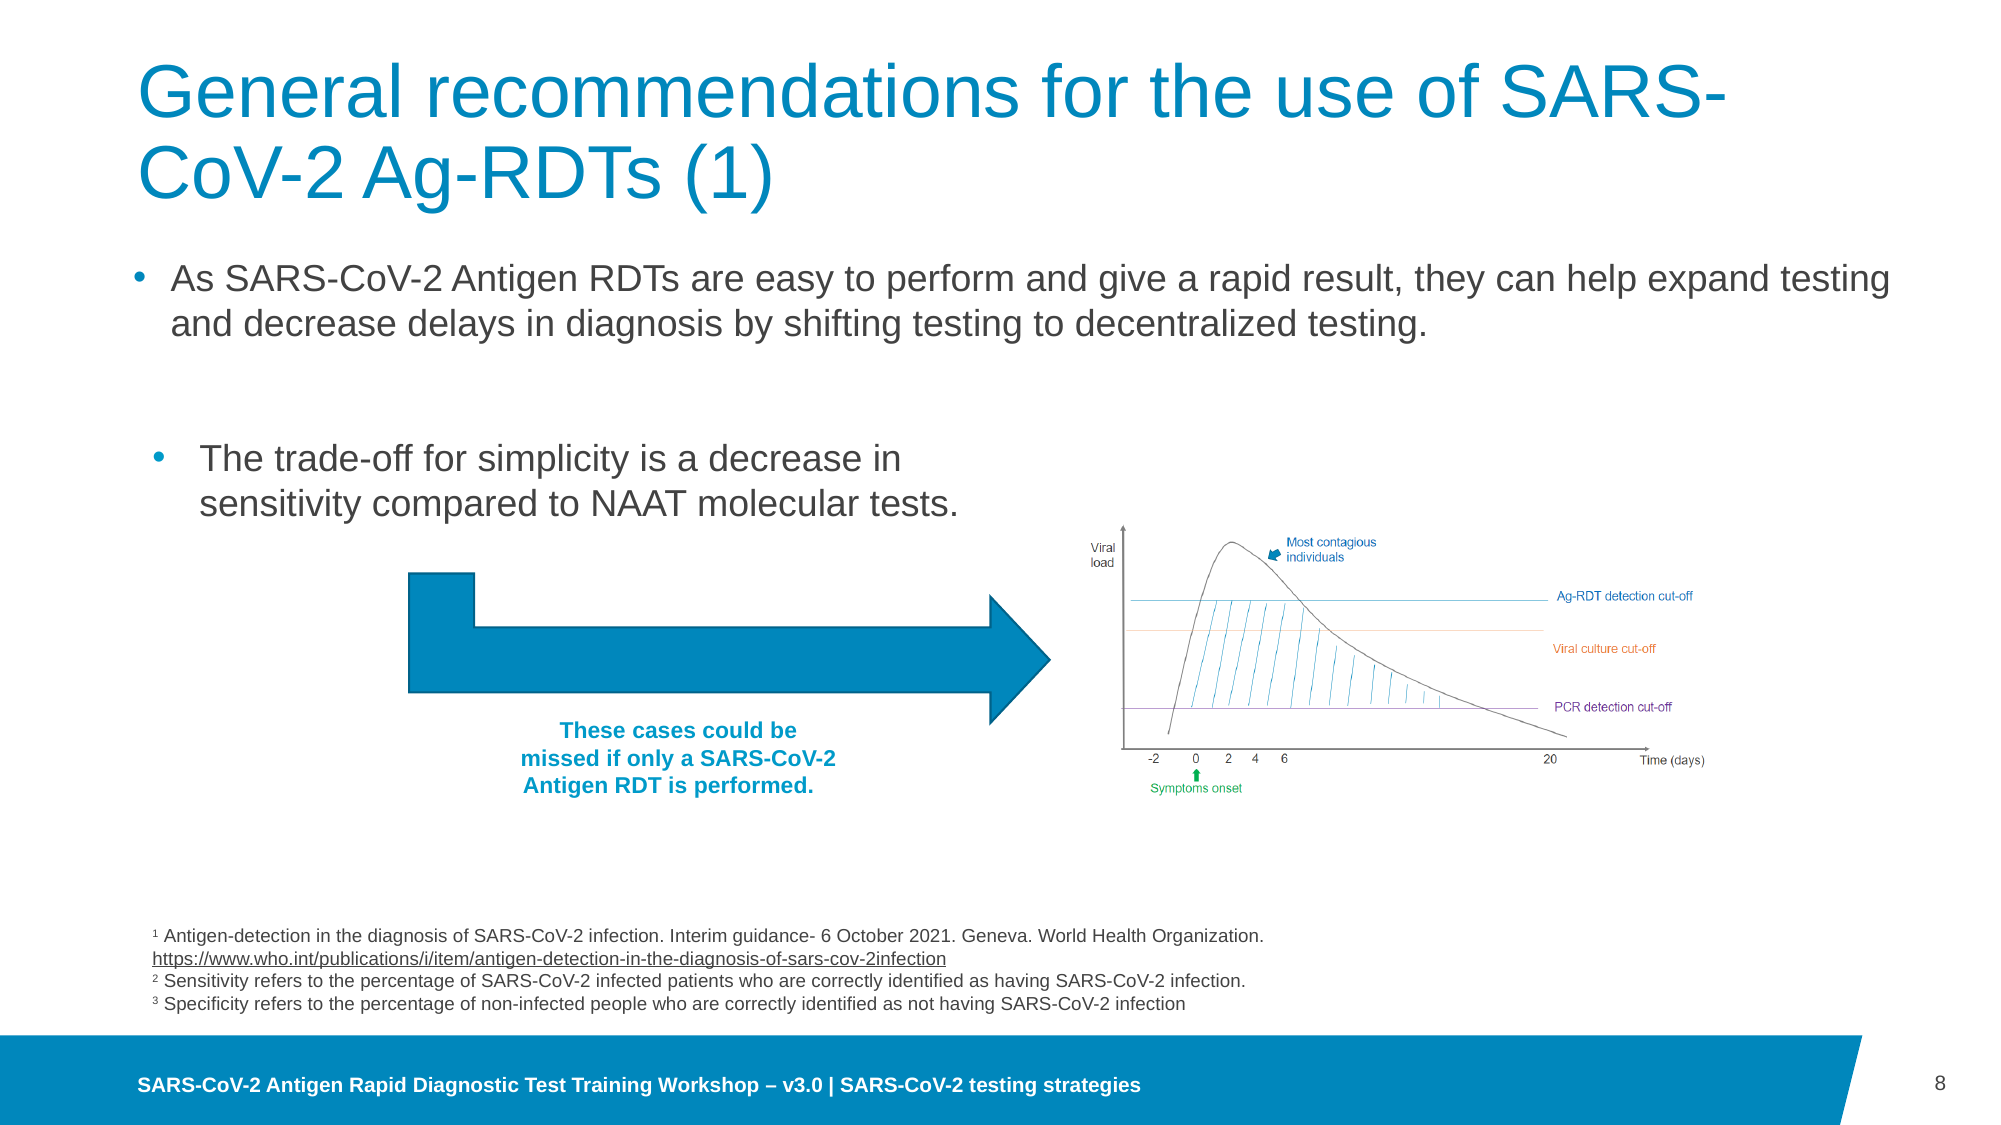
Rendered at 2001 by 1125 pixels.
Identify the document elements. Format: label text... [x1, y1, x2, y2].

picture [1083, 502, 1707, 797]
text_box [408, 573, 1050, 807]
list As SARS-CoV-2 Antigen RDTs are easy to perform and give a rapid result, they can help expand testing and decrease delays in diagnosis by shifting testing to decentralized testing. [118, 246, 1931, 917]
text_box The trade-off for simplicity is a decrease in sensitivity compared to NAAT molecular tests. [137, 426, 1011, 577]
text_box 1 Antigen-detection in the diagnosis of SARS-CoV-2 infection. Interim guidance- 6 October 2021. Geneva. World Health Organization. https://www.who.int/publications/i/item/antigen-detection-in-the-diagnosis-of-sars-cov-2infection 2 Sensitivity refers to the percentage of SARS-CoV-2 infected patients who are correctly identified as having SARS-CoV-2 infection. 3 Specificity refers to the percentage of non-infected people who are correctly identified as not having SARS-CoV-2 infection [137, 916, 1779, 1022]
slide_number 8 [1862, 1035, 1947, 1125]
title General recommendations for the use of SARS-CoV-2 Ag-RDTs (1) [137, 59, 1863, 215]
footer SARS-CoV-2 Antigen Rapid Diagnostic Test Training Workshop – v3.0 | SARS-CoV-2 testing strategies [137, 1042, 1338, 1125]
